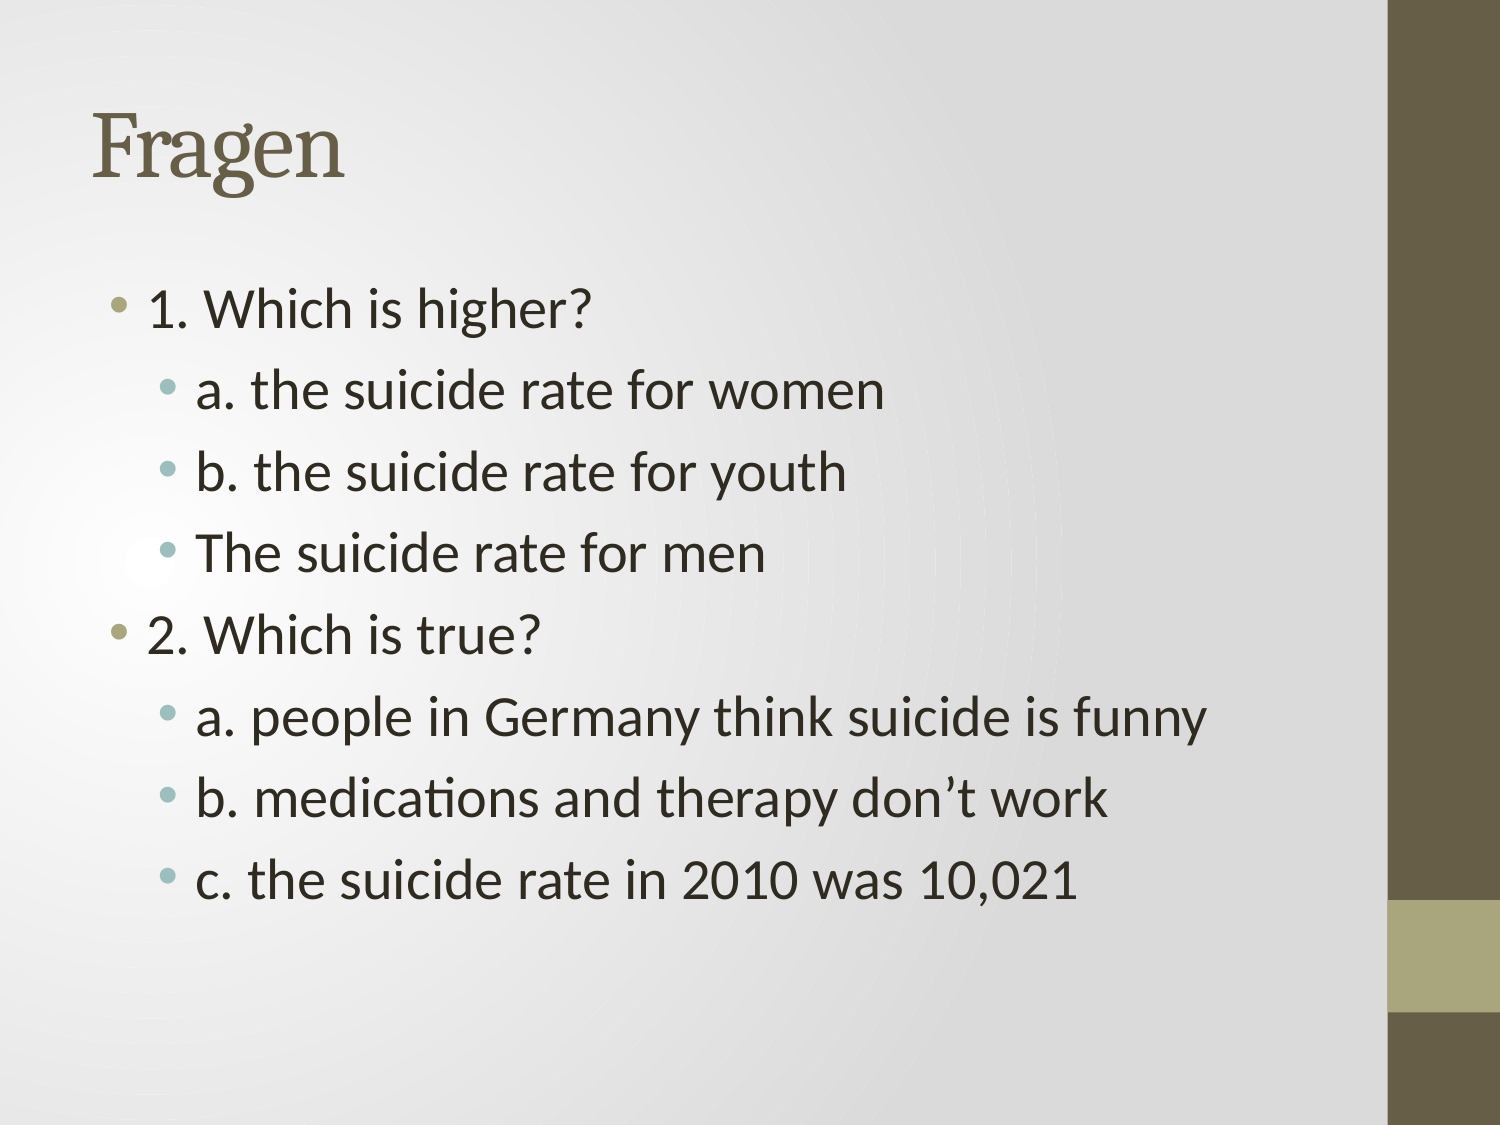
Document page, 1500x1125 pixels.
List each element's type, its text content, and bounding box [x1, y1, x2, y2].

title Fragen [75, 45, 1325, 233]
list 1. Which is higher? a. the suicide rate for women b. the suicide rate for youth The suicide rate for men 2. Which is true? a. people in Germany think suicide is funny b. medications and therapy don’t work c. the suicide rate in 2010 was 10,021 [75, 262, 1325, 1050]
